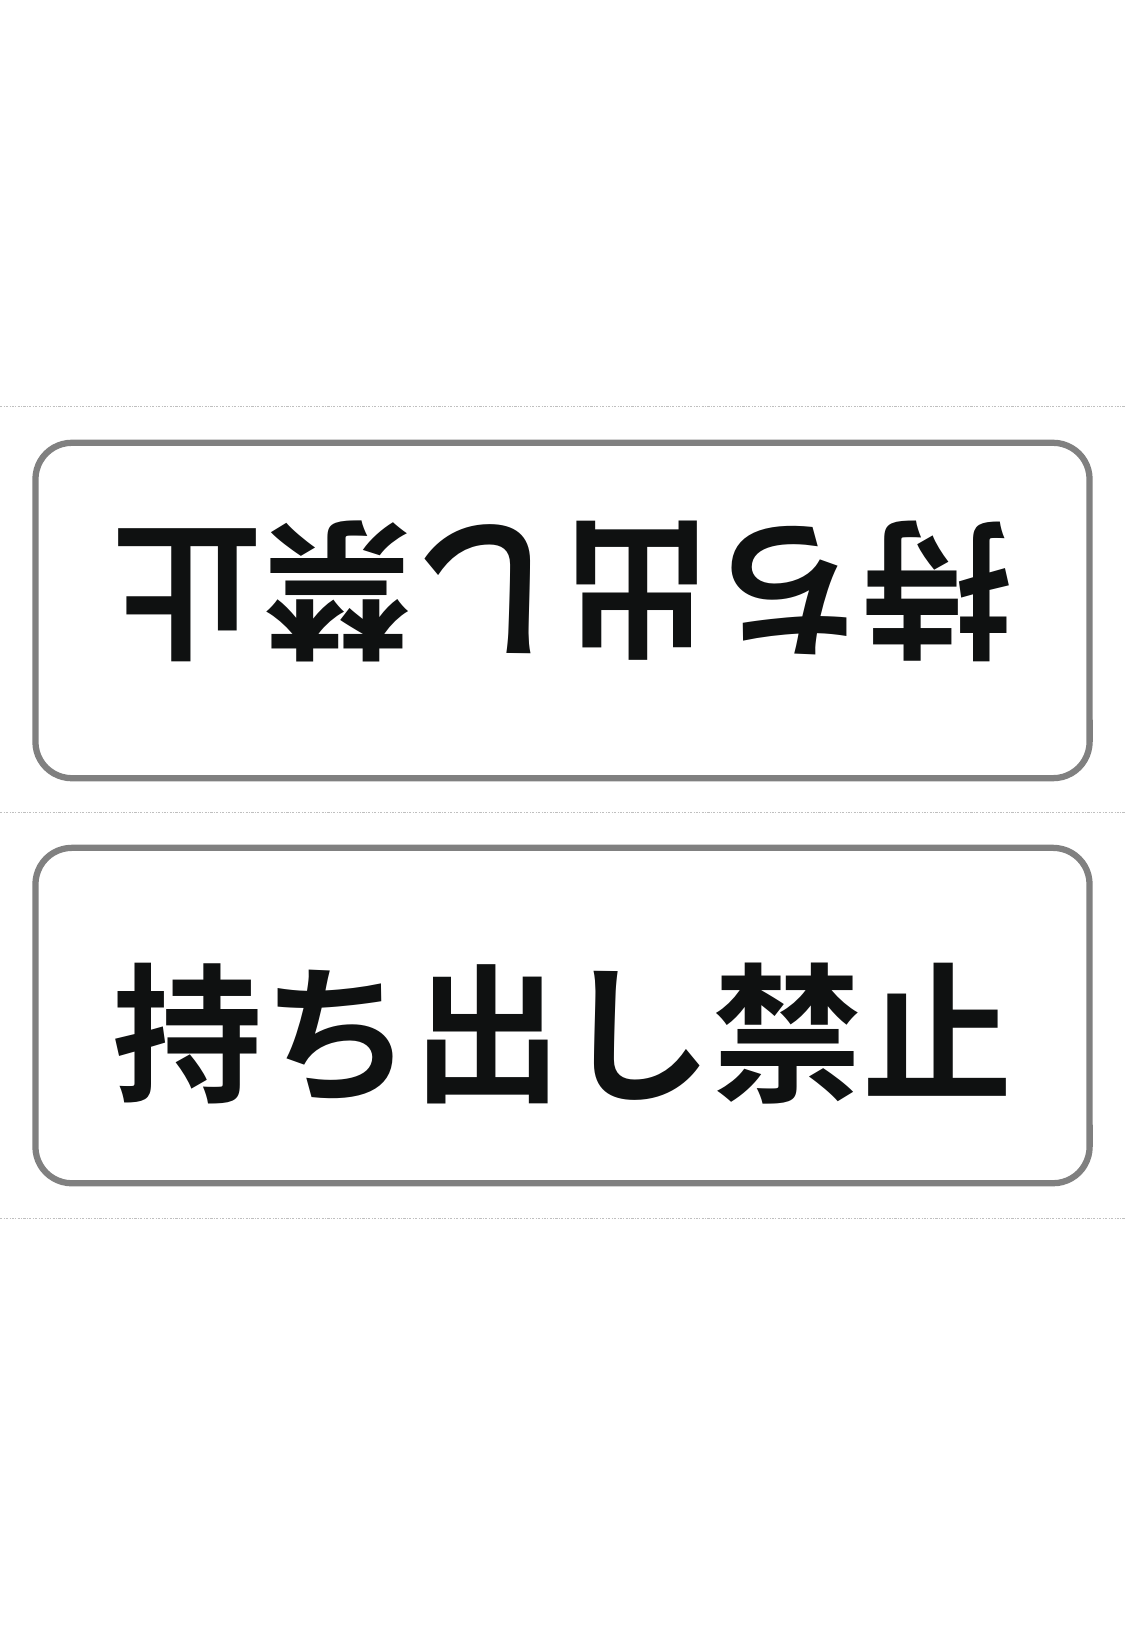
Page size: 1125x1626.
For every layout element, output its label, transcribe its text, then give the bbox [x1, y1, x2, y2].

text_box [34, 846, 1091, 1185]
text_box [34, 441, 1091, 780]
text_box 持ち出し禁止 [97, 933, 1028, 1129]
text_box 持ち出し禁止 [97, 496, 1028, 692]
